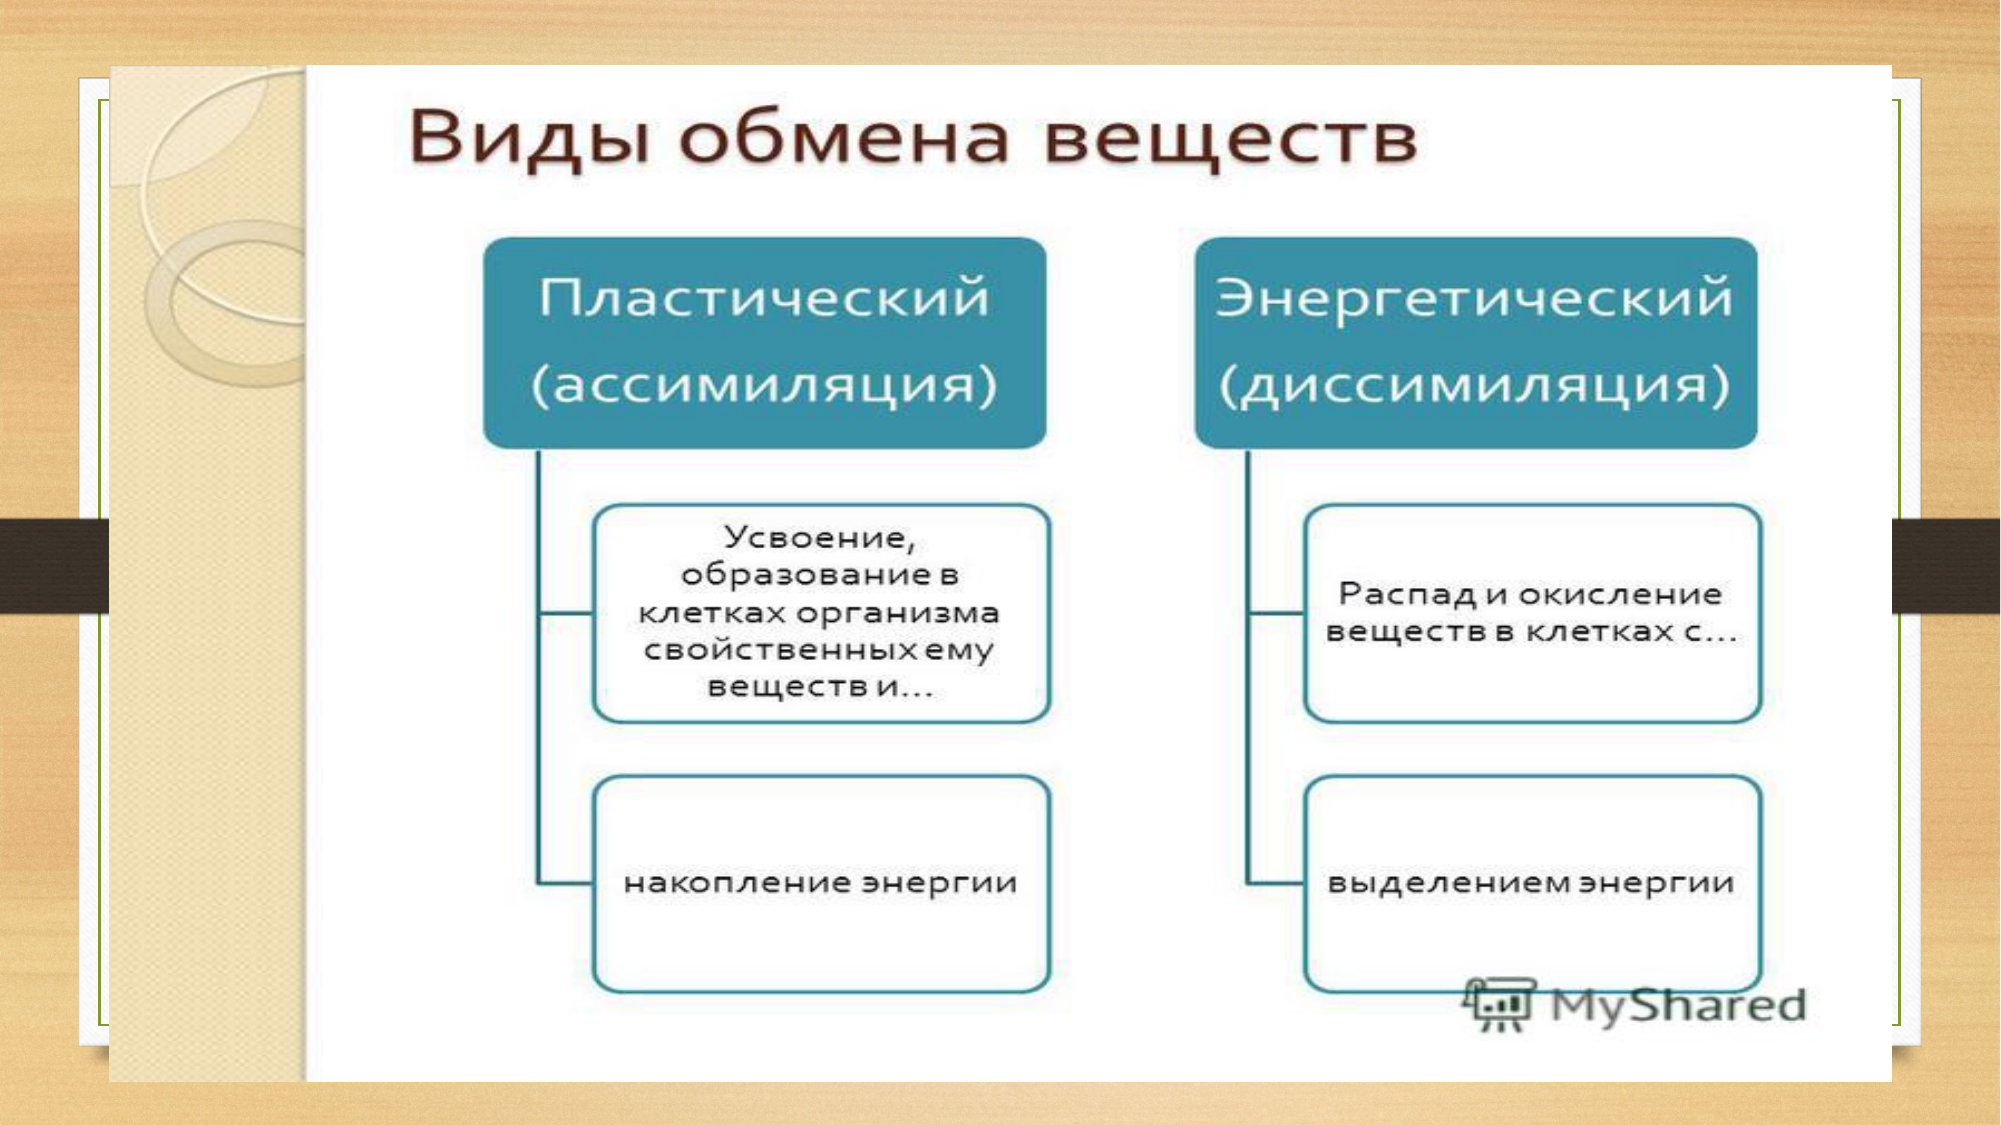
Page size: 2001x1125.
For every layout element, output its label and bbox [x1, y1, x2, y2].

list [109, 65, 1893, 1082]
picture [0, 0, 2001, 1125]
